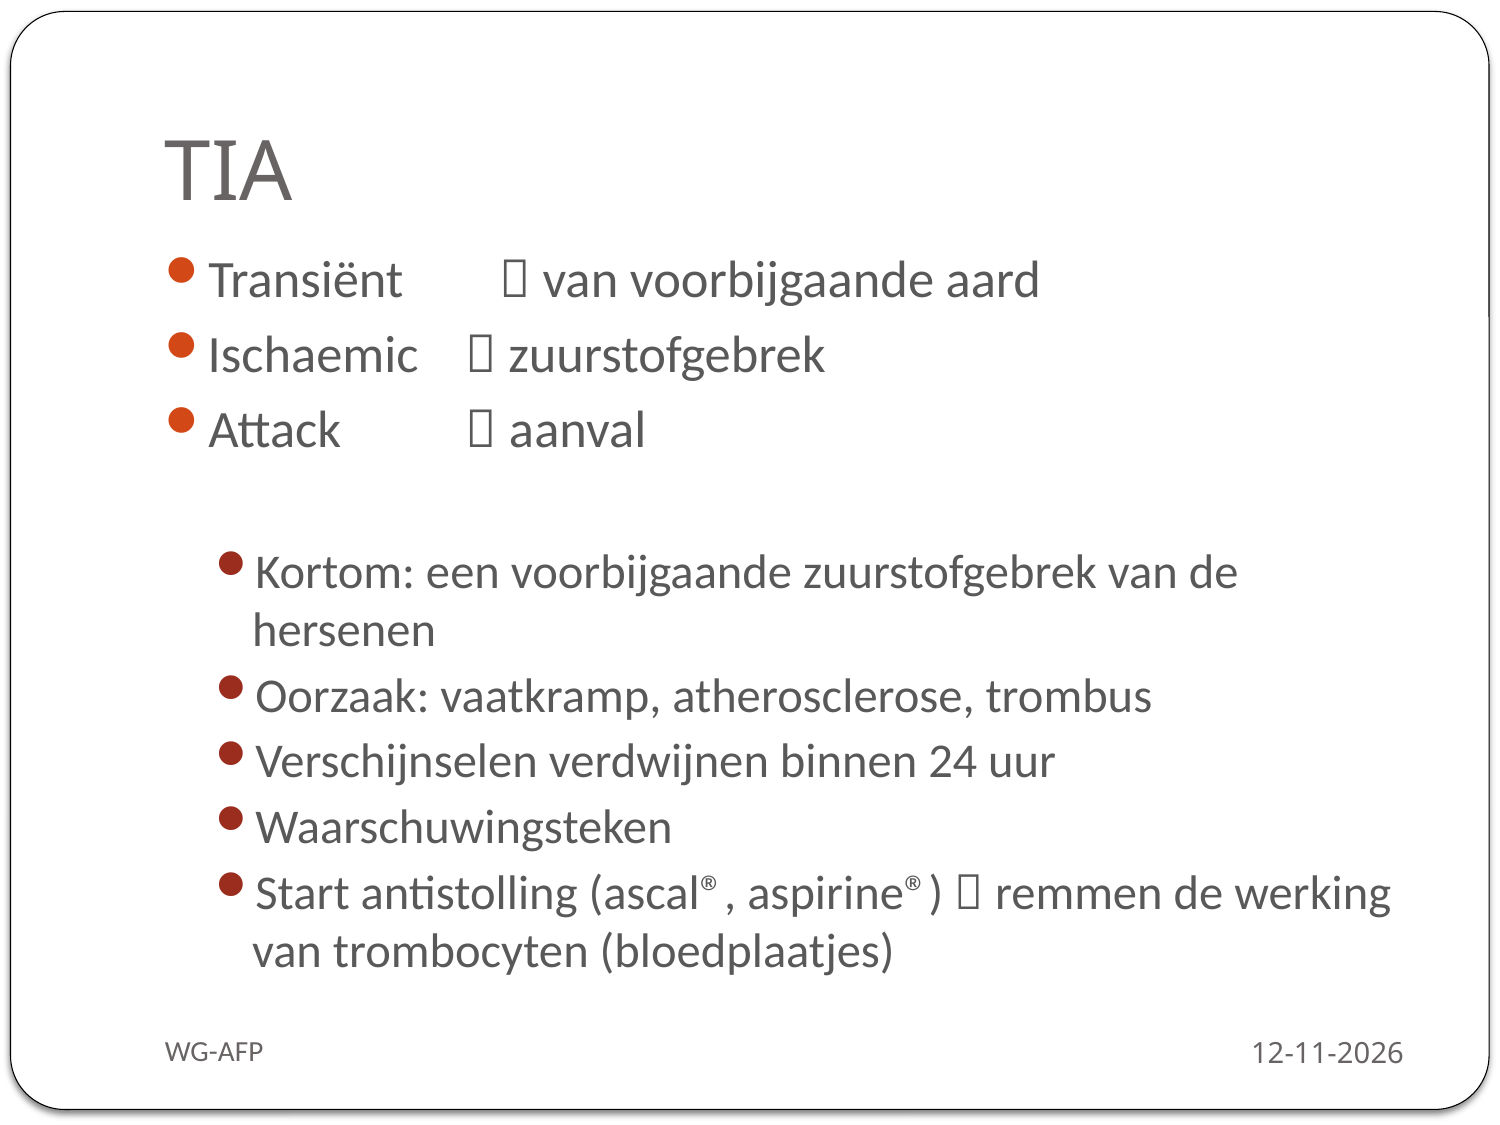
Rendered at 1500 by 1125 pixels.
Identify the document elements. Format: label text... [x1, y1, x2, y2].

footer WG-AFP [150, 1012, 800, 1088]
title TIA [150, 45, 1425, 233]
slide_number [1012, 1015, 1419, 1094]
list Transiënt  van voorbijgaande aard Ischaemic  zuurstofgebrek Attack  aanval Kortom: een voorbijgaande zuurstofgebrek van de hersenen Oorzaak: vaatkramp, atherosclerose, trombus Verschijnselen verdwijnen binnen 24 uur Waarschuwingsteken Start antistolling (ascal®, aspirine®)  remmen de werking van trombocyten (bloedplaatjes) [150, 237, 1425, 988]
